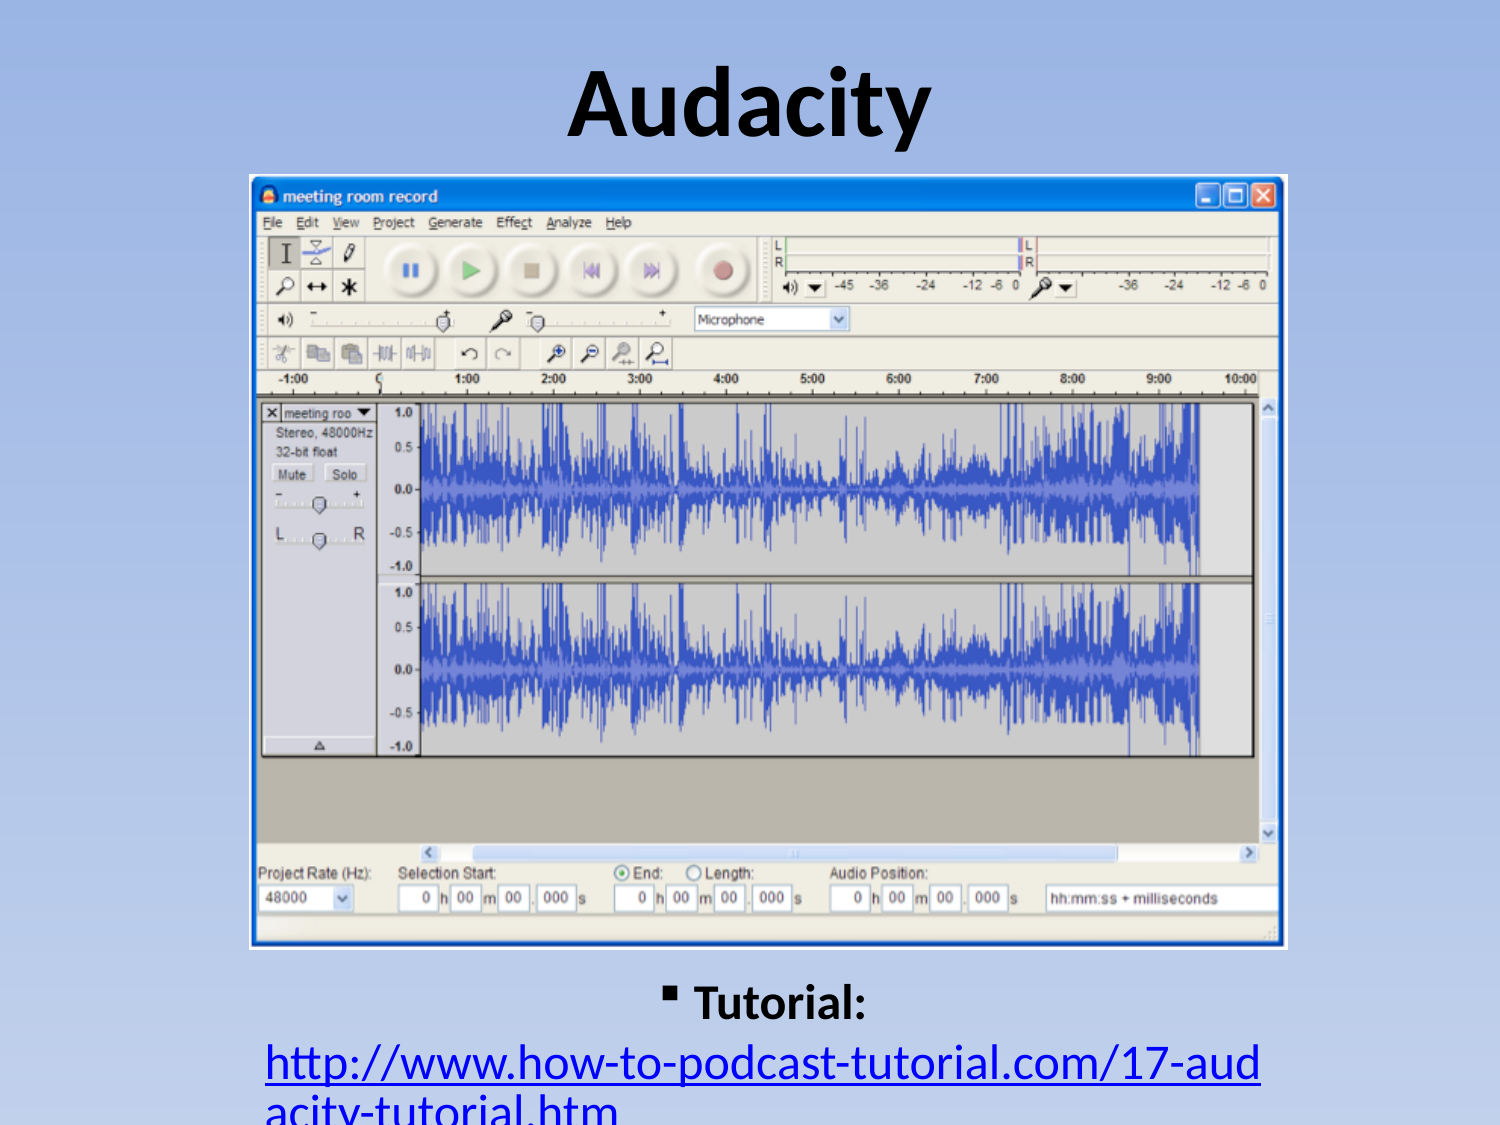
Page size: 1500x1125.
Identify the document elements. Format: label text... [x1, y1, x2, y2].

text_box Tutorial: http://www.how-to-podcast-tutorial.com/17-audacity-tutorial.htm [249, 962, 1300, 1125]
picture [249, 174, 1288, 950]
title Audacity [75, 24, 1425, 168]
